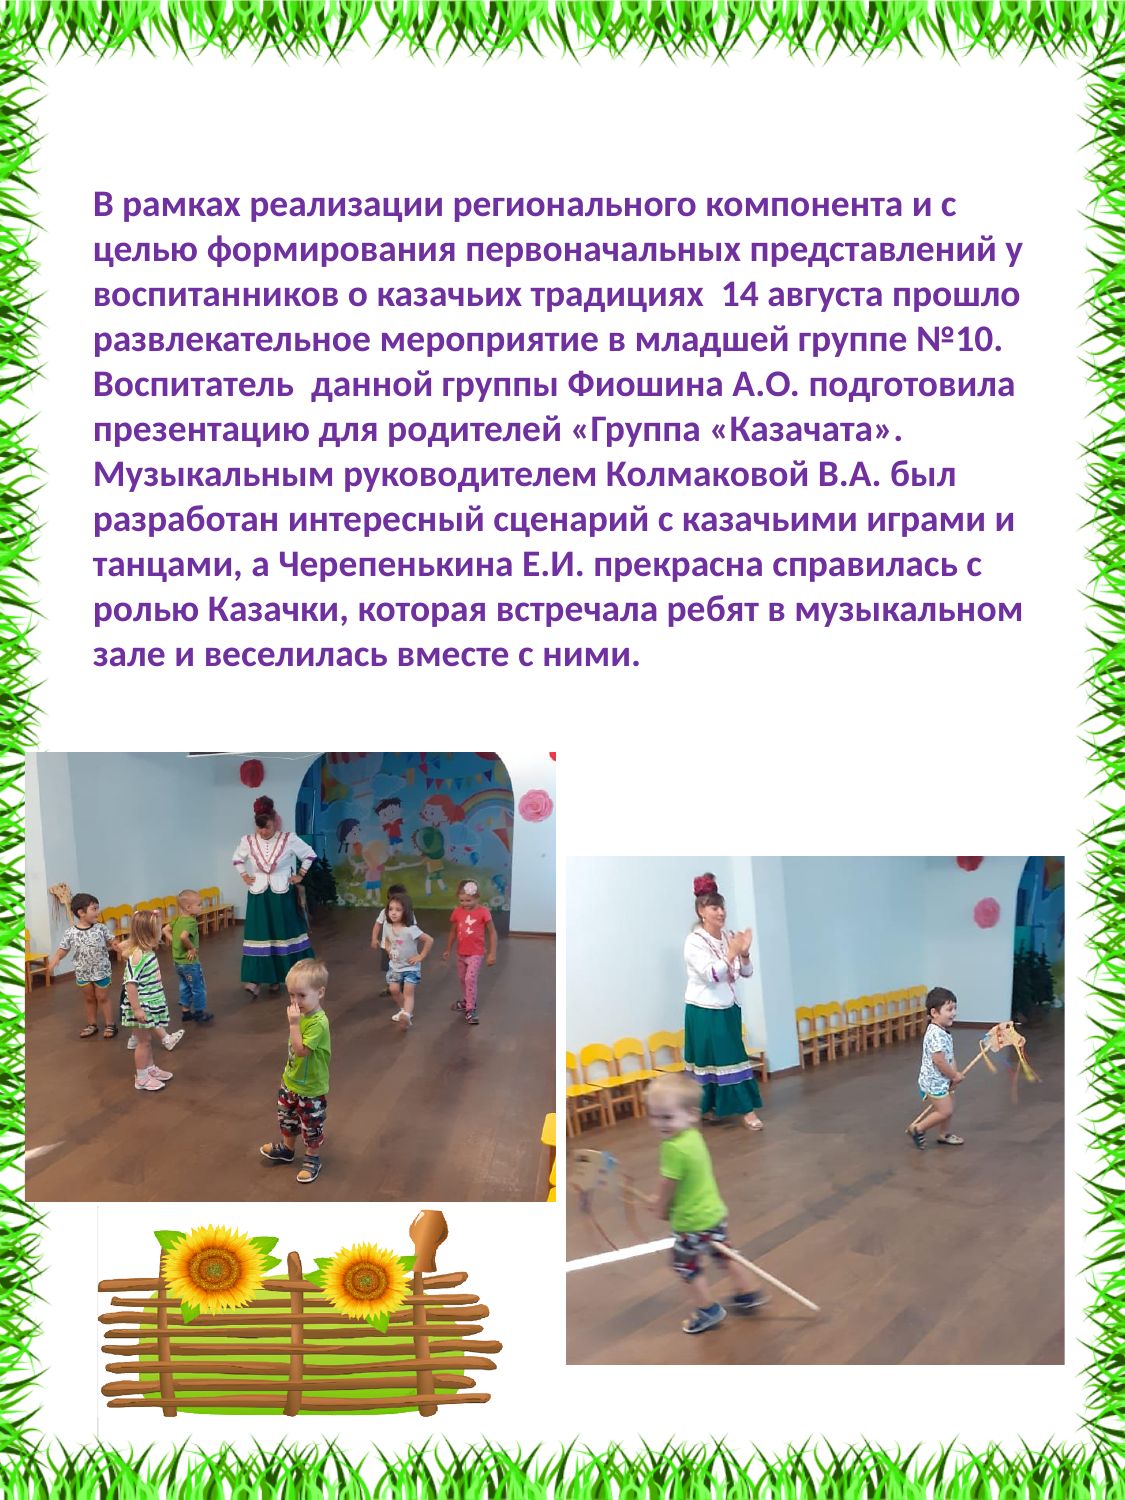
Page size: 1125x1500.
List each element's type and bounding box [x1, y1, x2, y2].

text_box [0, 0, 1125, 1500]
